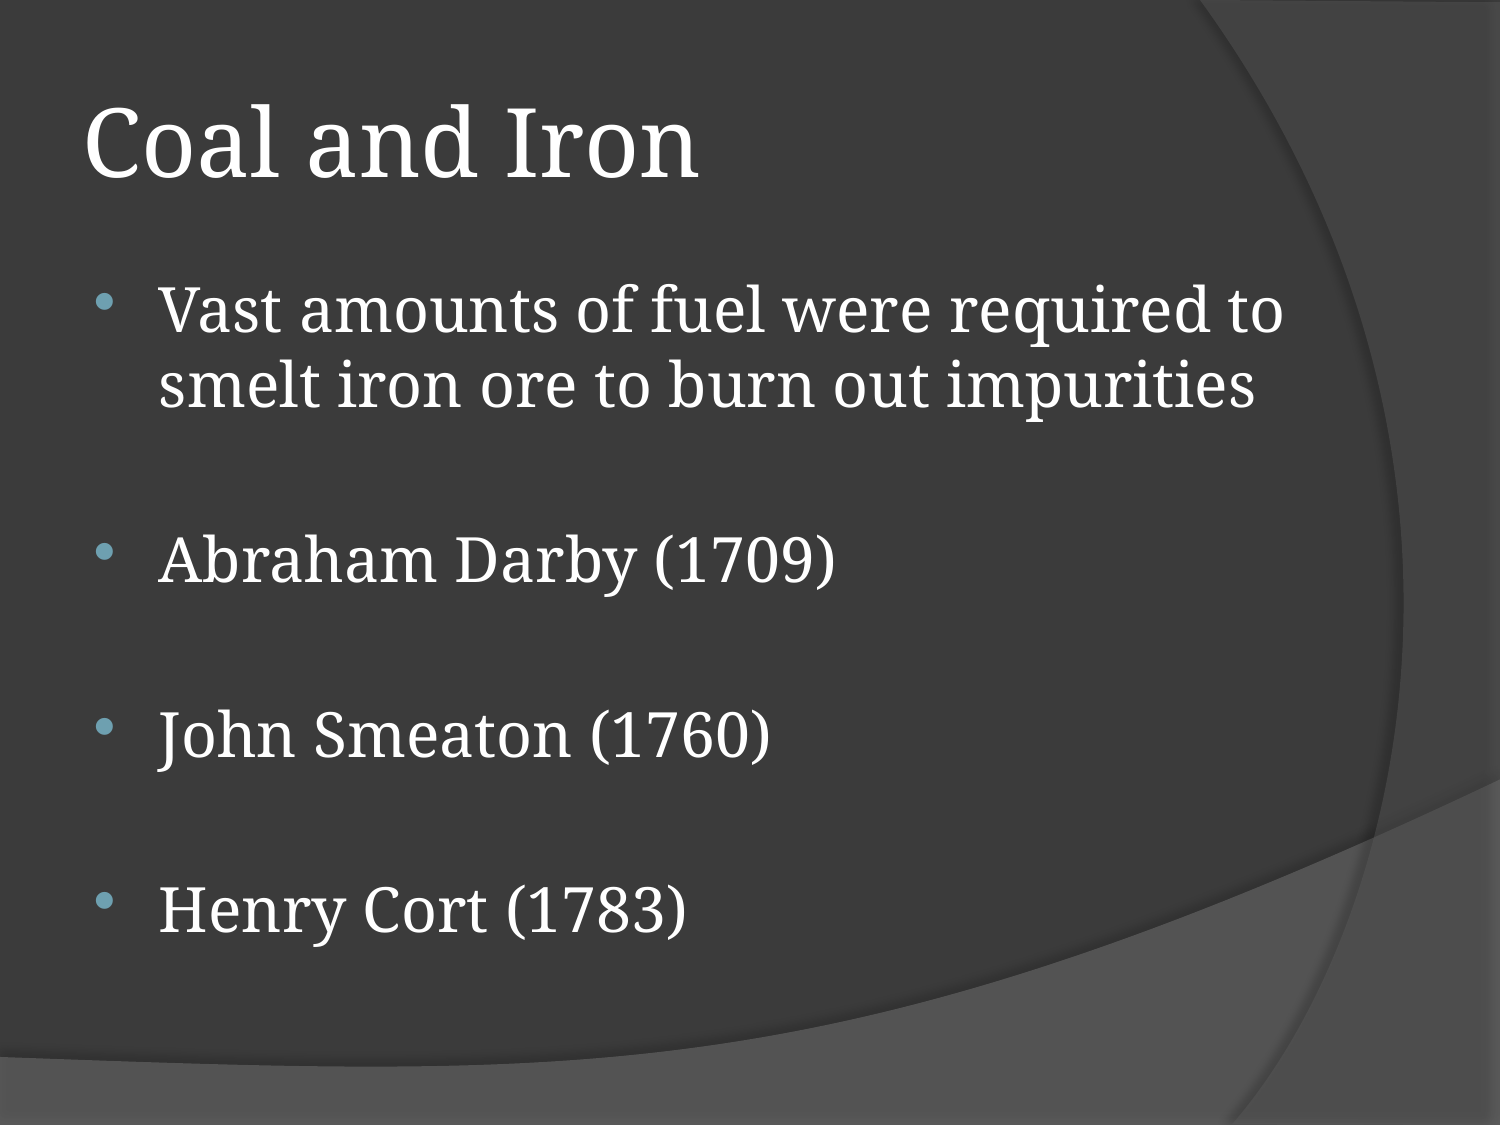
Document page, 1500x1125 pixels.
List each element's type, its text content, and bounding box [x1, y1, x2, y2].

list Vast amounts of fuel were required to smelt iron ore to burn out impurities Abraham Darby (1709) John Smeaton (1760) Henry Cort (1783) [75, 262, 1425, 1050]
title Coal and Iron [75, 45, 1300, 233]
